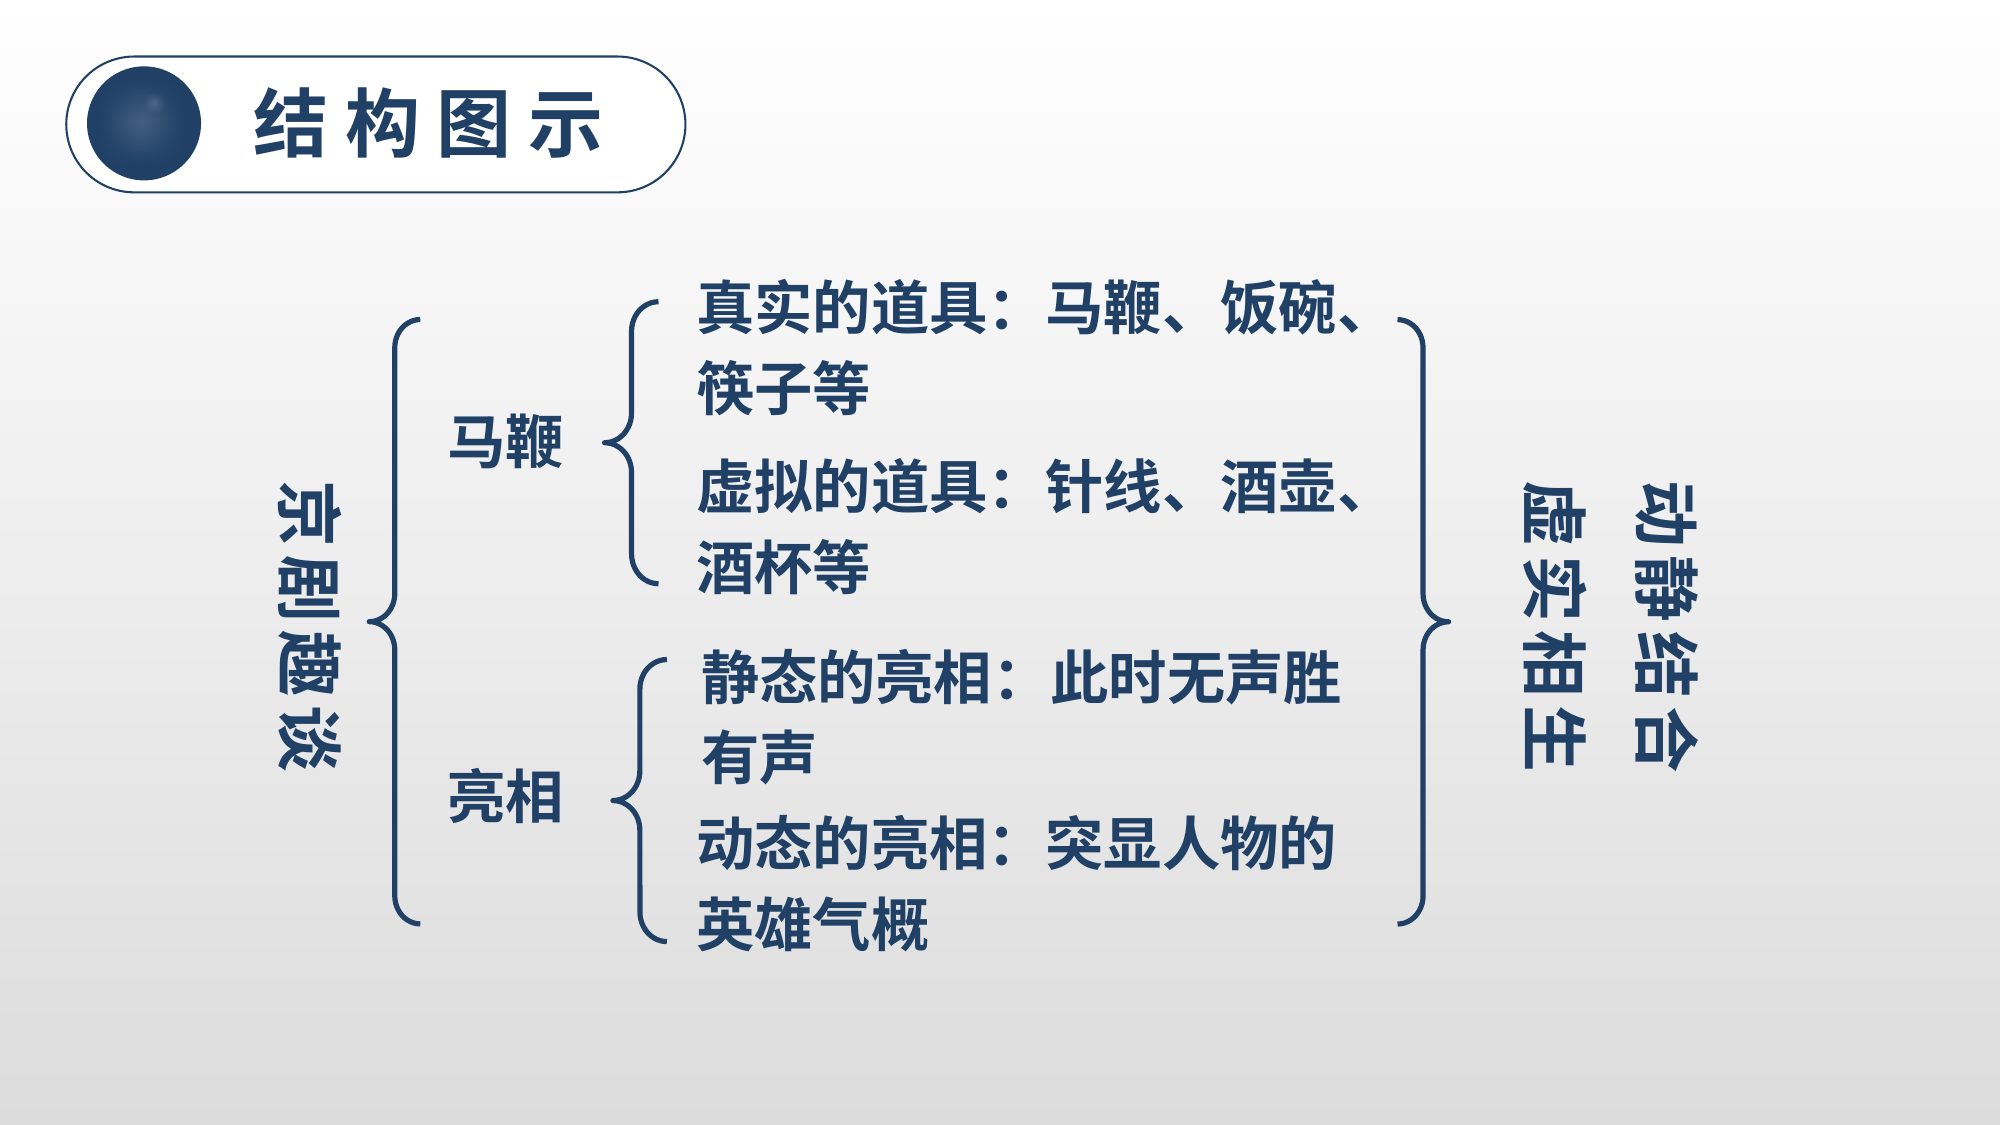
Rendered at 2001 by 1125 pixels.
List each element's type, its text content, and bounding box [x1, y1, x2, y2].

text_box 马鞭 [432, 397, 612, 483]
text_box 动静结合 [1604, 466, 1716, 819]
text_box 亮相 [432, 752, 612, 838]
text_box 动态的亮相：突显人物的英雄气概 [681, 789, 1373, 966]
text_box 虚实相生 [1492, 465, 1604, 819]
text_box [66, 53, 686, 193]
text_box [369, 319, 421, 924]
text_box [612, 659, 667, 942]
text_box 京剧趣谈 [247, 465, 359, 819]
text_box 静态的亮相：此时无声胜有声 [686, 623, 1397, 799]
text_box 真实的道具：马鞭、饭碗、筷子等 [681, 253, 1370, 430]
text_box 虚拟的道具：针线、酒壶、酒杯等 [681, 432, 1361, 609]
text_box [604, 301, 659, 584]
text_box [1397, 319, 1449, 925]
